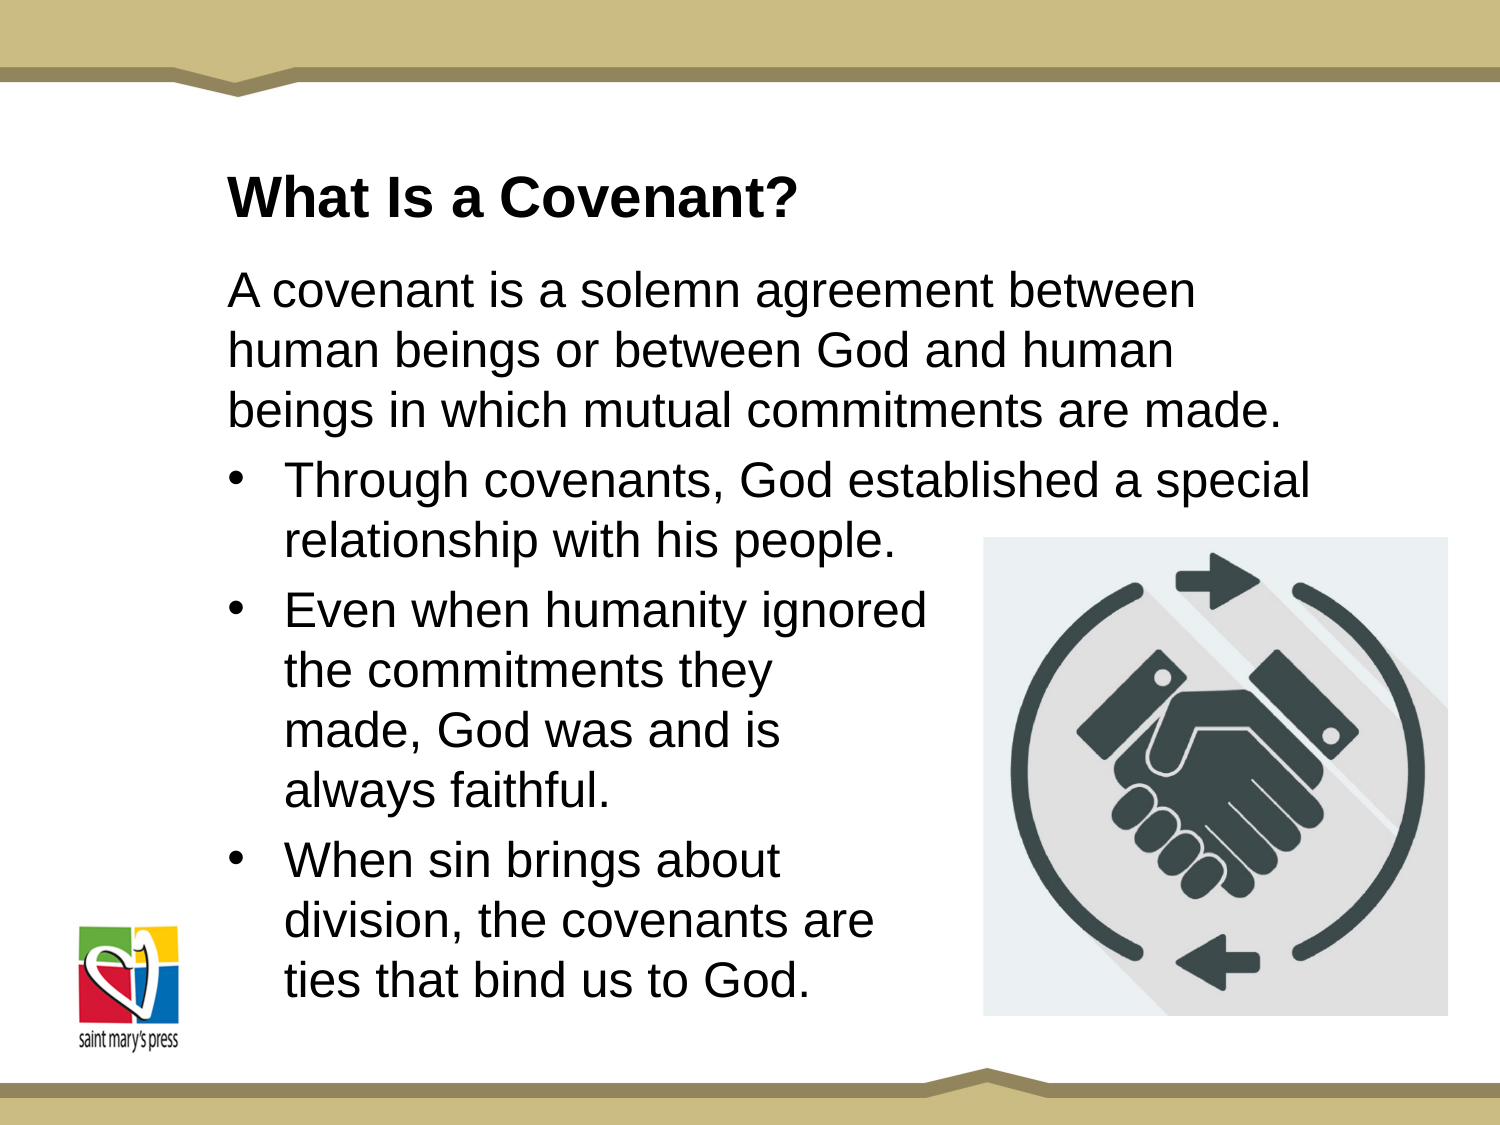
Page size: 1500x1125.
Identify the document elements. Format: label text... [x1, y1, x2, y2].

picture [0, 0, 1500, 1125]
list A covenant is a solemn agreement between human beings or between God and human beings in which mutual commitments are made. Through covenants, God established a special relationship with his people. Even when humanity ignored the commitments they made, God was and is always faithful. When sin brings about division, the covenants are ties that bind us to God. [212, 249, 1350, 1088]
title What Is a Covenant? [212, 149, 1500, 238]
